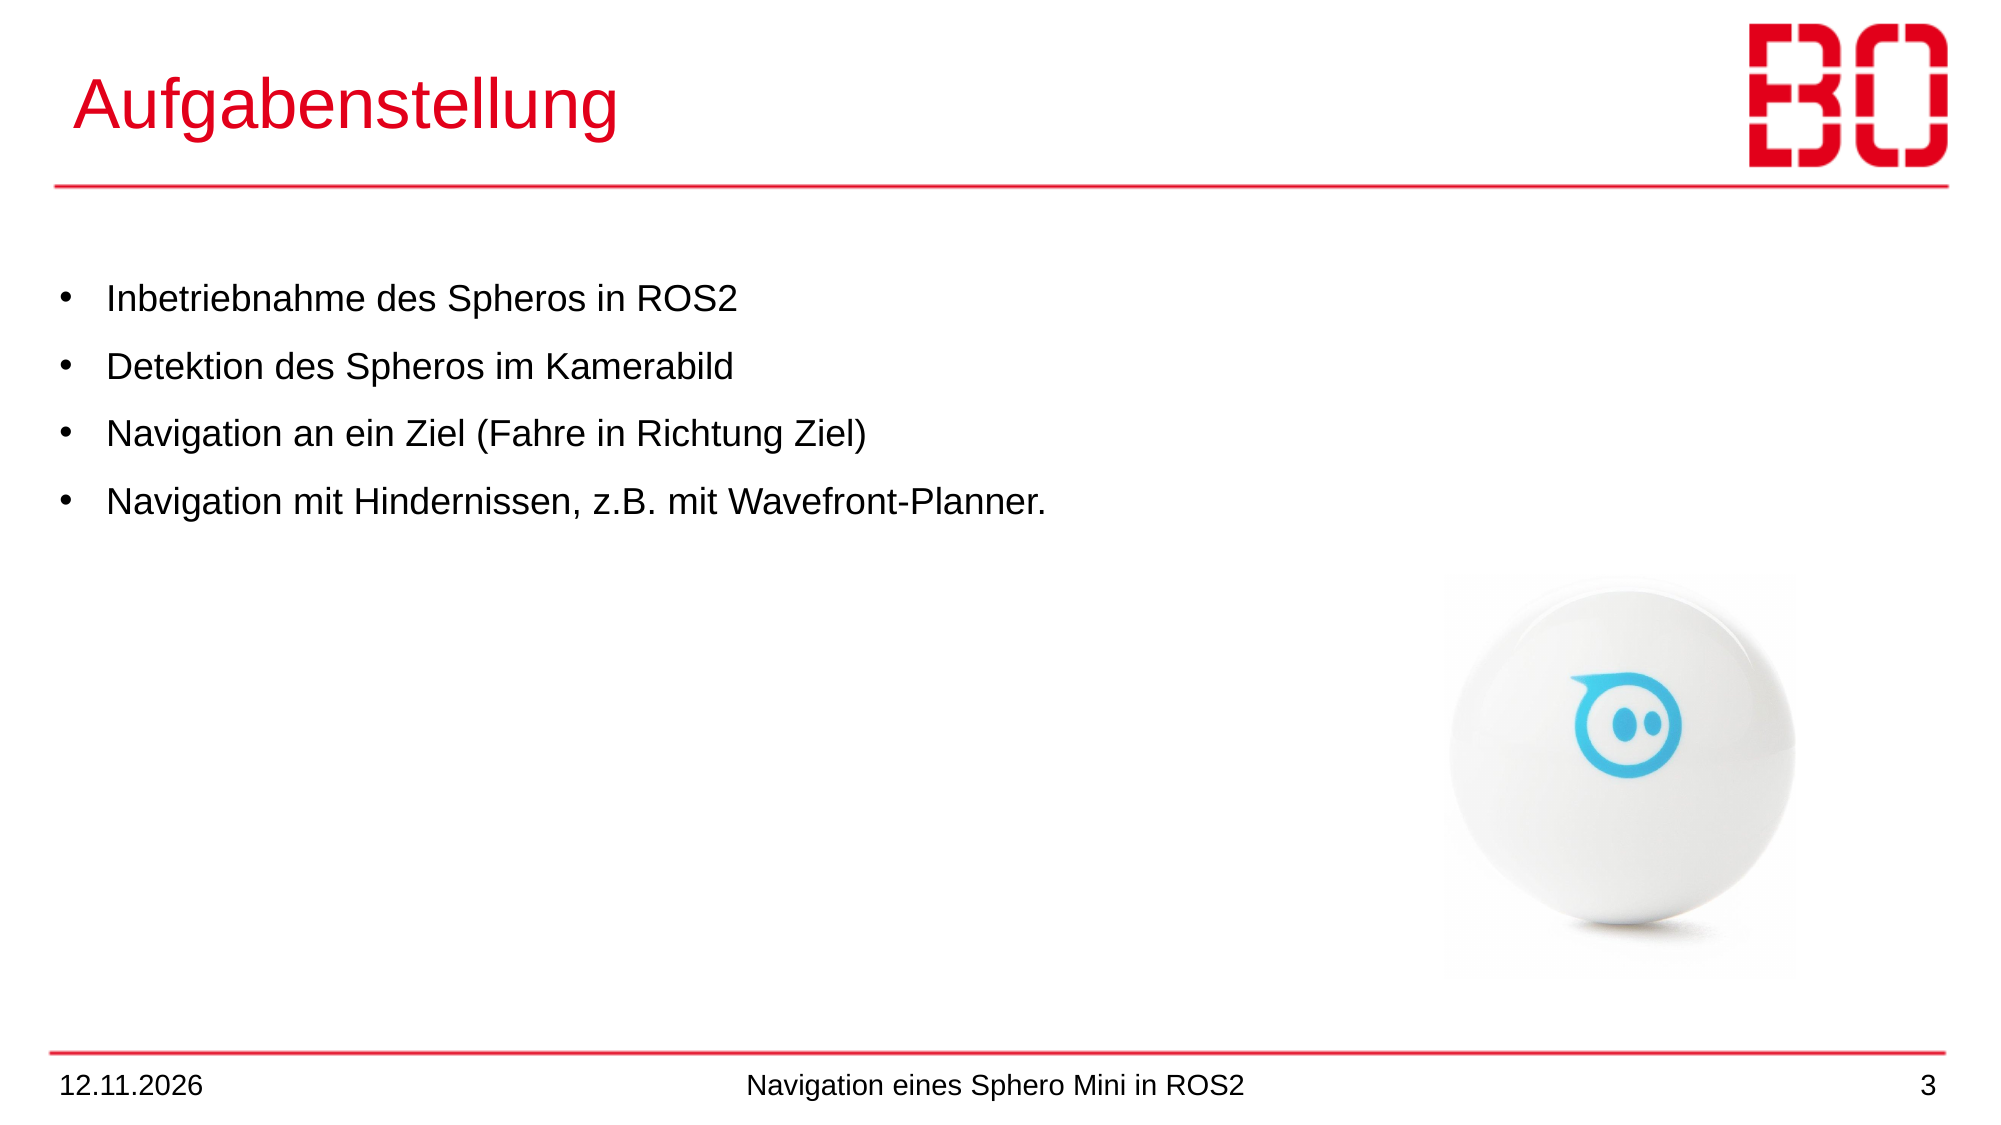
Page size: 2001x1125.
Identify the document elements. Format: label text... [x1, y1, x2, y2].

text_box Inbetriebnahme des Spheros in ROS2 Detektion des Spheros im Kamerabild Navigation an ein Ziel (Fahre in Richtung Ziel) Navigation mit Hindernissen, z.B. mit Wavefront-Planner. [44, 244, 1942, 530]
text_box 3 [1905, 1059, 1956, 1109]
picture [1444, 574, 1796, 979]
text_box Navigation eines Sphero Mini in ROS2 [694, 1059, 1306, 1109]
picture [44, 1041, 1956, 1059]
text_box 09.05.2023 [44, 1059, 228, 1109]
picture [13, 0, 1987, 194]
